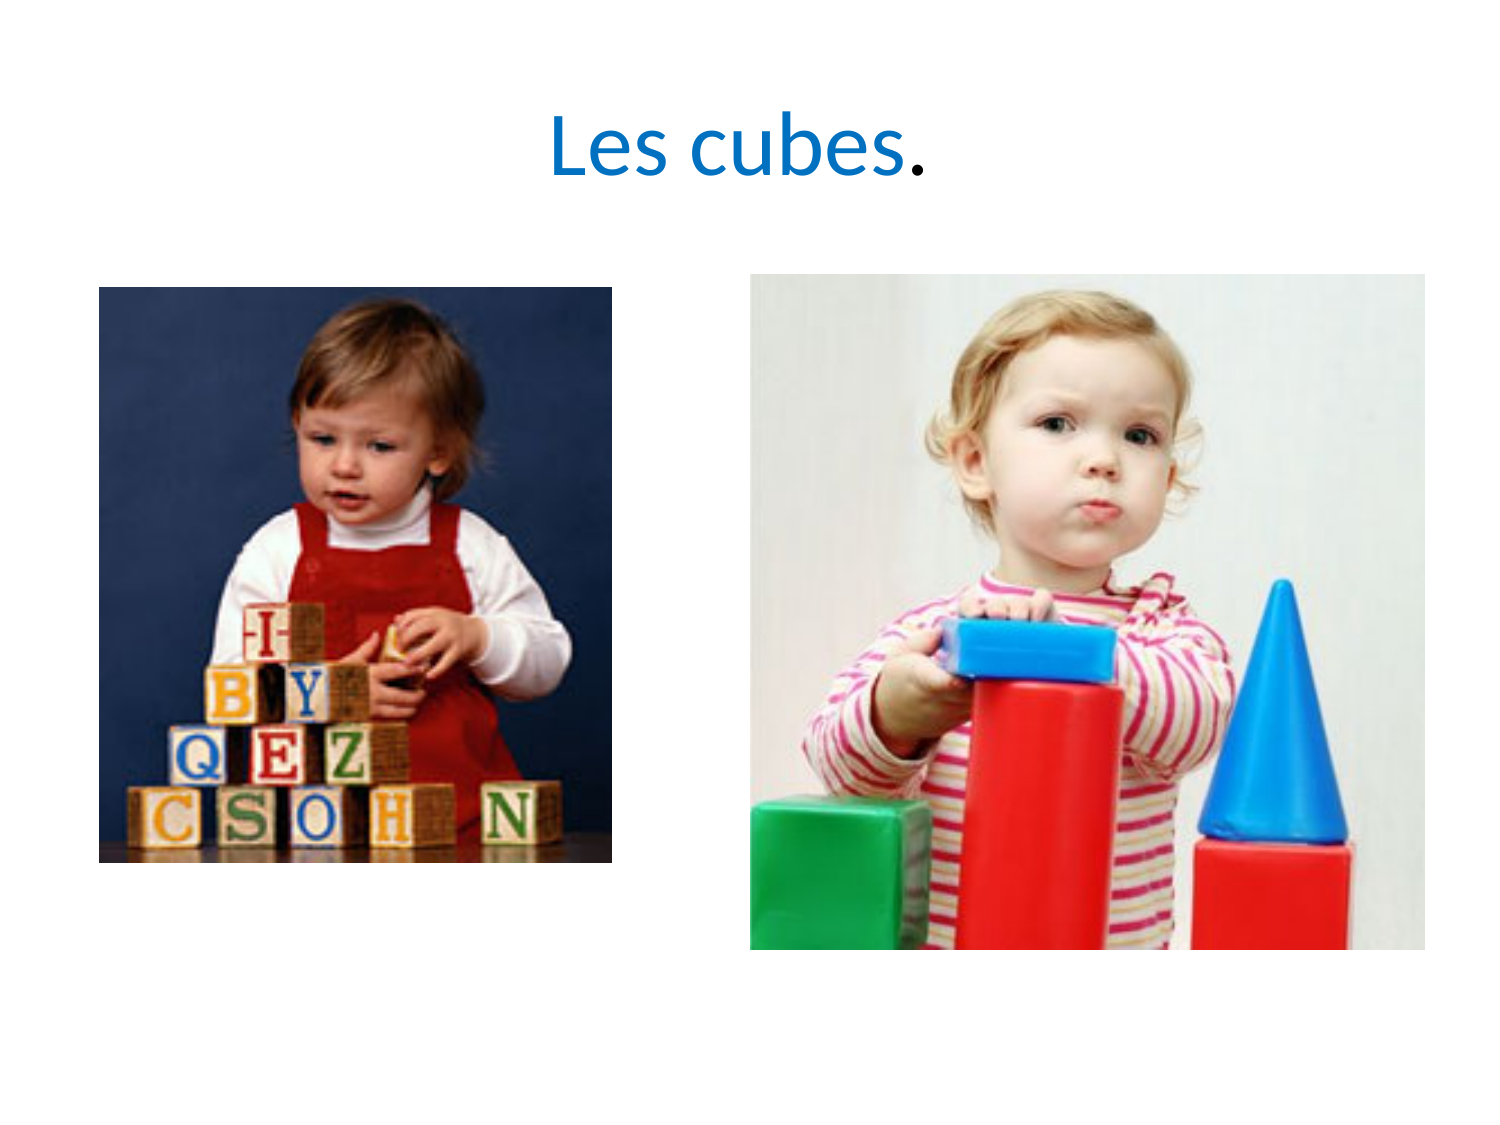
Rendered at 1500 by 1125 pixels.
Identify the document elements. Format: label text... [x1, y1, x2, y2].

picture [99, 287, 612, 863]
picture [749, 274, 1426, 951]
title Les cubes. [75, 45, 1425, 233]
